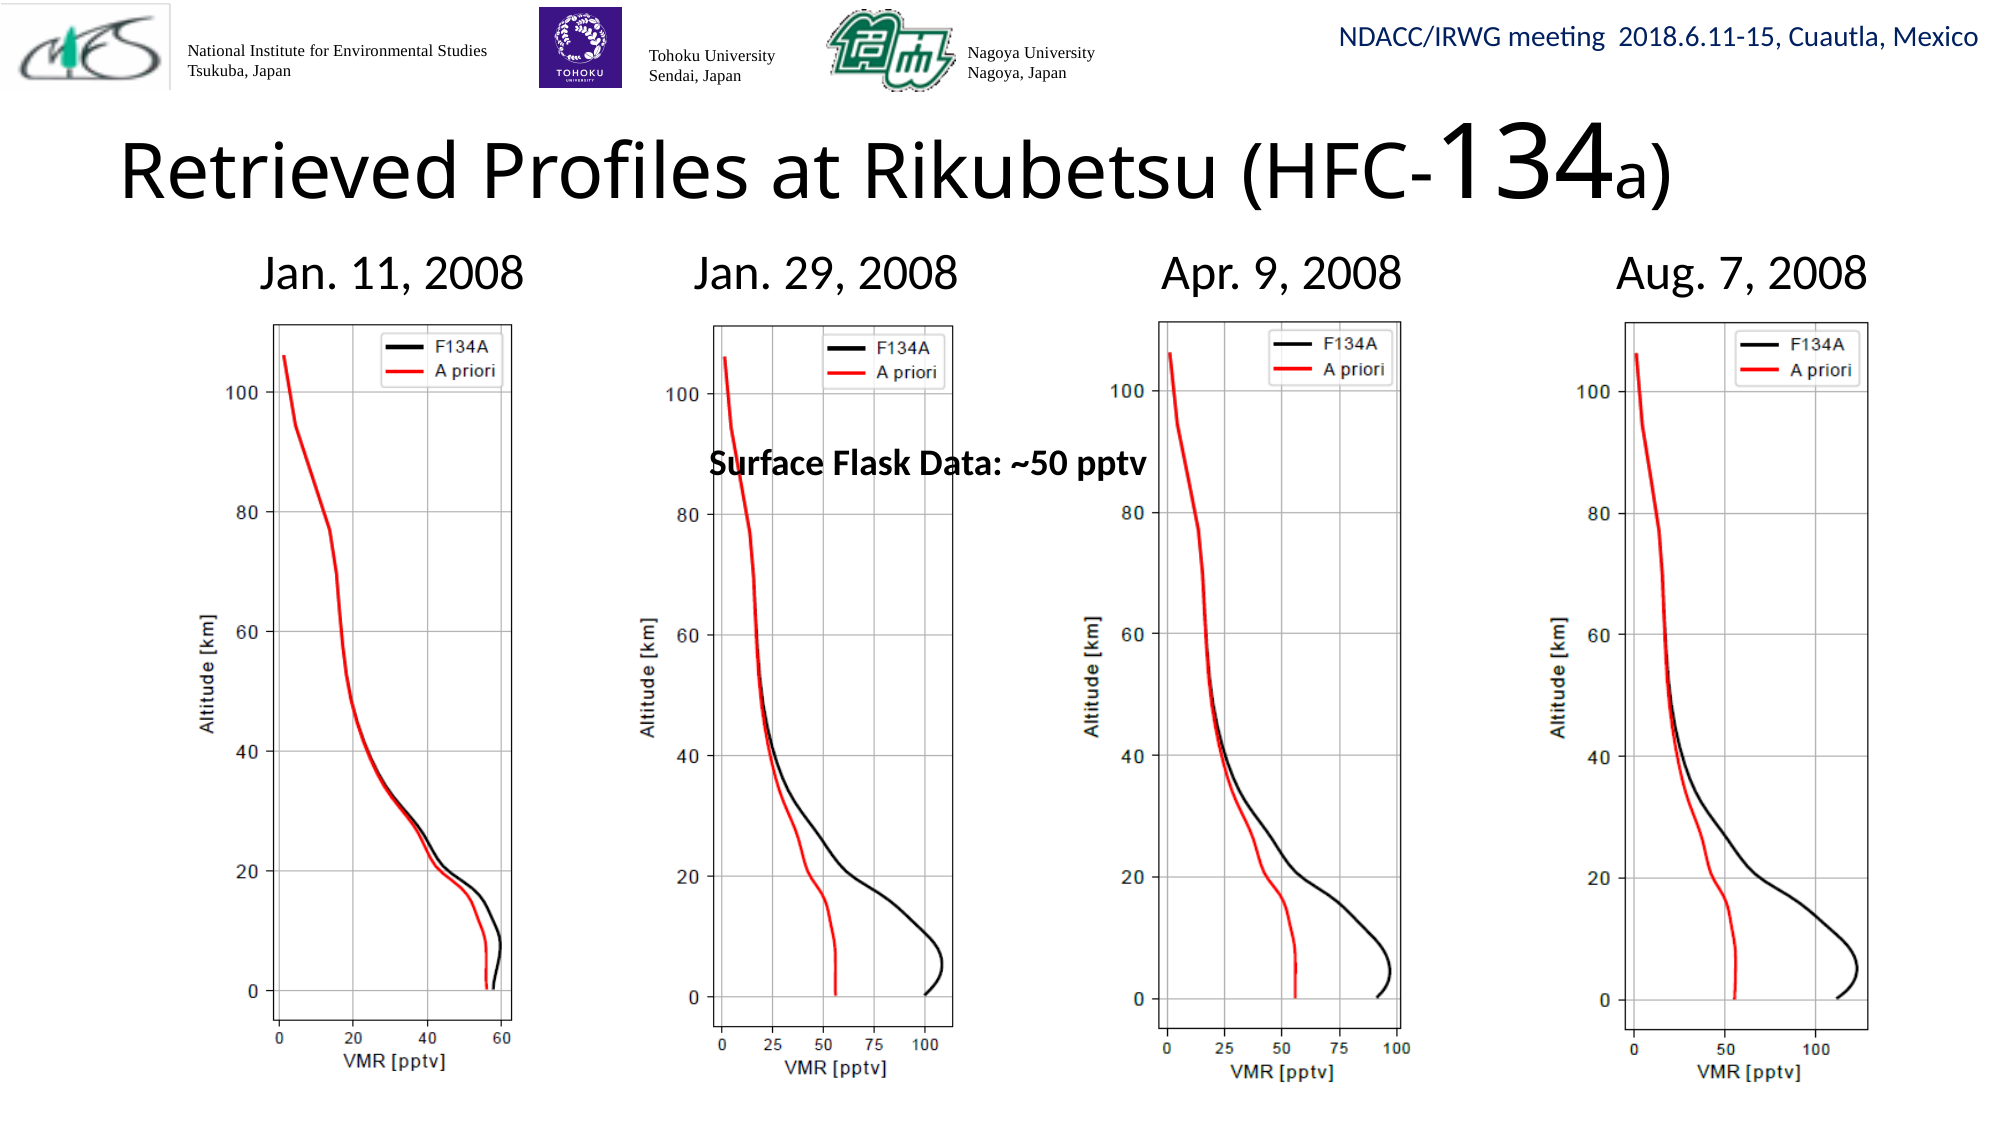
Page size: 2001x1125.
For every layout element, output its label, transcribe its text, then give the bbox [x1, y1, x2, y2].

picture [1, 2, 174, 90]
text_box Surface Flask Data: ~50 pptv [965, 430, 1079, 491]
title Retrieved Profiles at Rikubetsu (HFC-134a) [103, 72, 1888, 256]
picture [826, 9, 956, 72]
text_box Jan. 11, 2008 Jan. 29, 2008 Apr. 9, 2008 Aug. 7, 2008 [244, 231, 1884, 307]
picture [196, 314, 525, 1078]
slide_number 25 [1282, 1042, 1733, 1103]
picture [1079, 314, 1414, 1085]
picture [630, 314, 965, 1085]
picture [539, 7, 622, 72]
picture [1544, 316, 1875, 1085]
